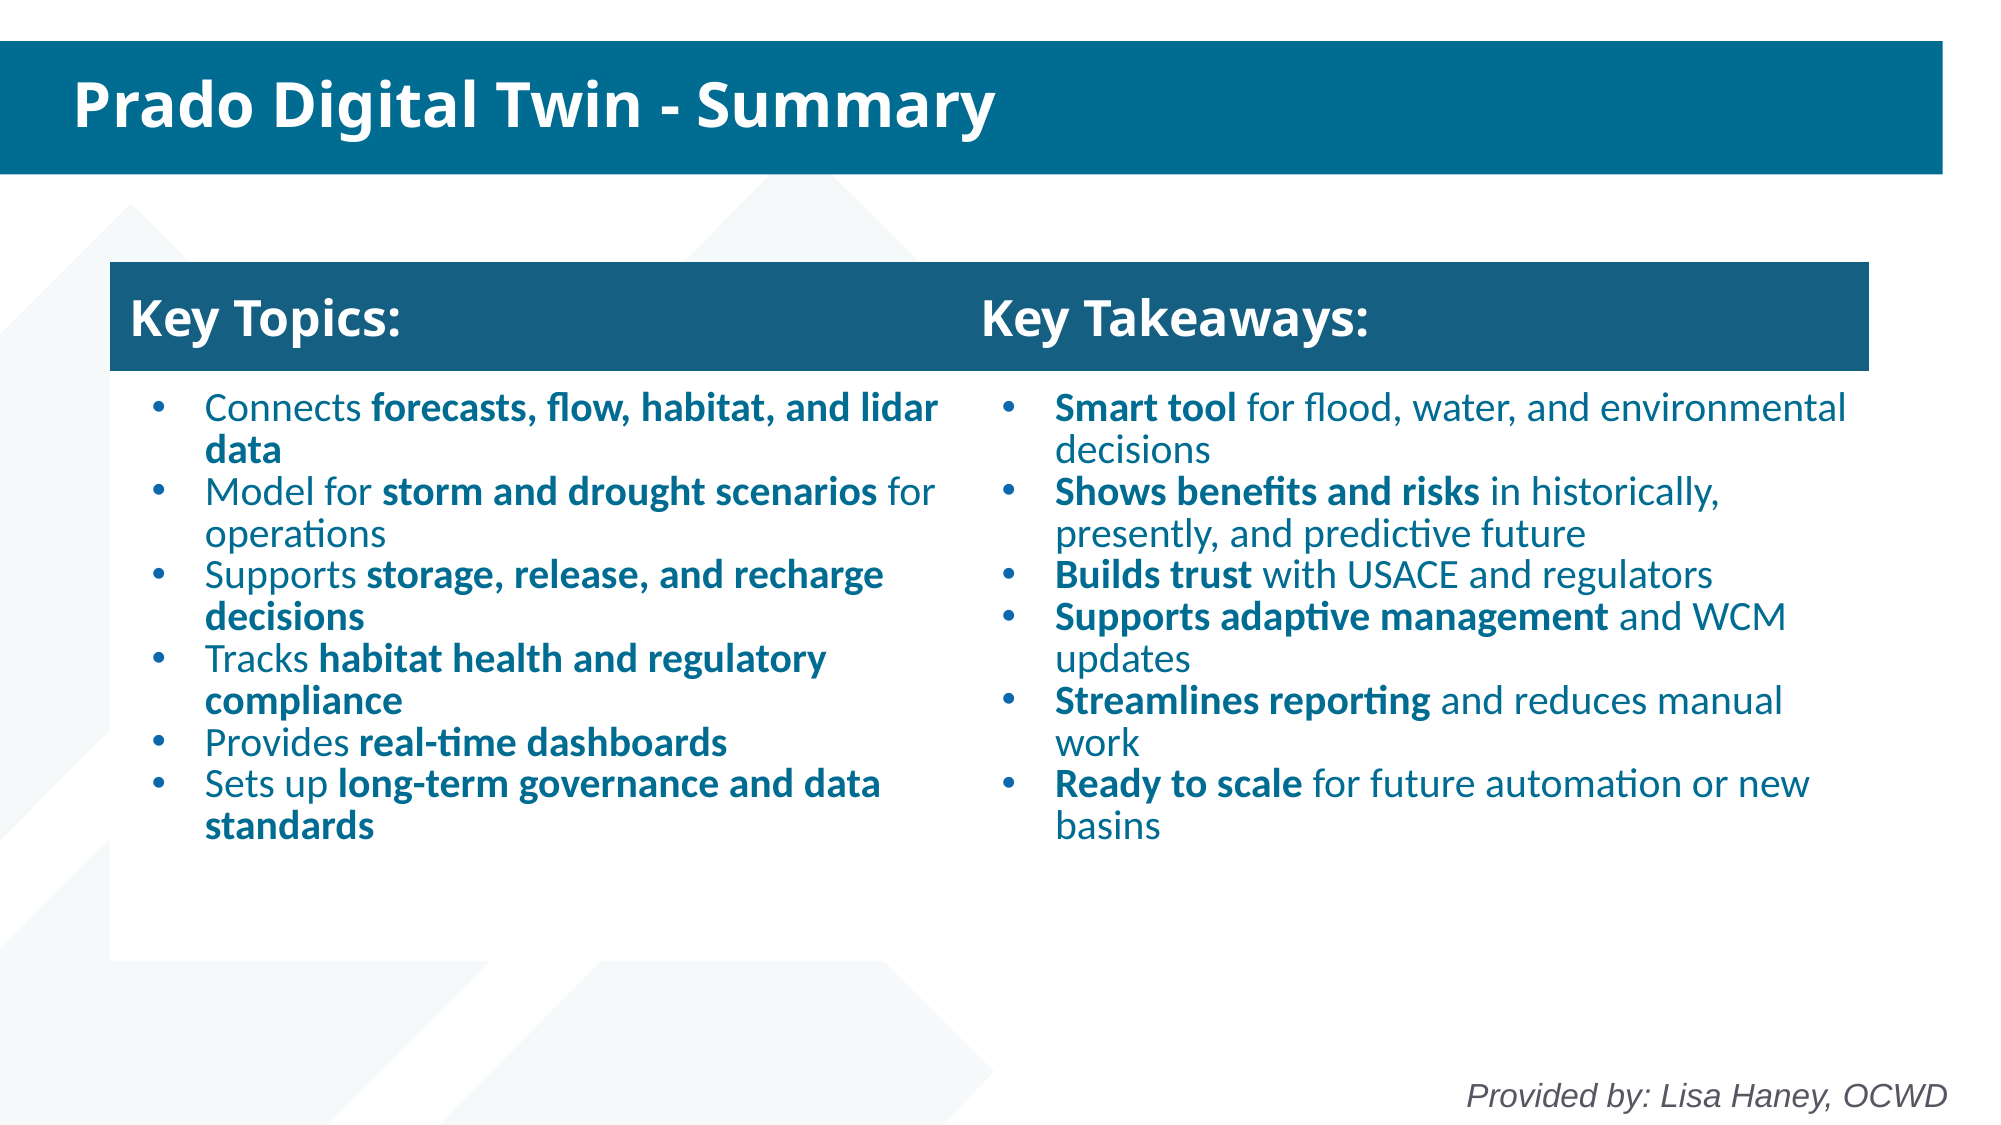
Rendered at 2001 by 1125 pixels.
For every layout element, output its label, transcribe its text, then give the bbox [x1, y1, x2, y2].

table_header Key Takeaways: [960, 262, 1869, 371]
text_box Provided by: Lisa Haney, OCWD [976, 1064, 1969, 1125]
table_cell Connects forecasts, flow, habitat, and lidar data Model for storm and drought scenarios for operations Supports storage, release, and recharge decisions Tracks habitat health and regulatory compliance Provides real-time dashboards Sets up long-term governance and data standards [110, 371, 960, 961]
table_header Key Topics: [110, 262, 960, 371]
title Prado Digital Twin - Summary [0, 41, 1943, 175]
table_cell Smart tool for flood, water, and environmental decisions Shows benefits and risks in historically, presently, and predictive future Builds trust with USACE and regulators Supports adaptive management and WCM updates Streamlines reporting and reduces manual work Ready to scale for future automation or new basins [960, 371, 1869, 961]
